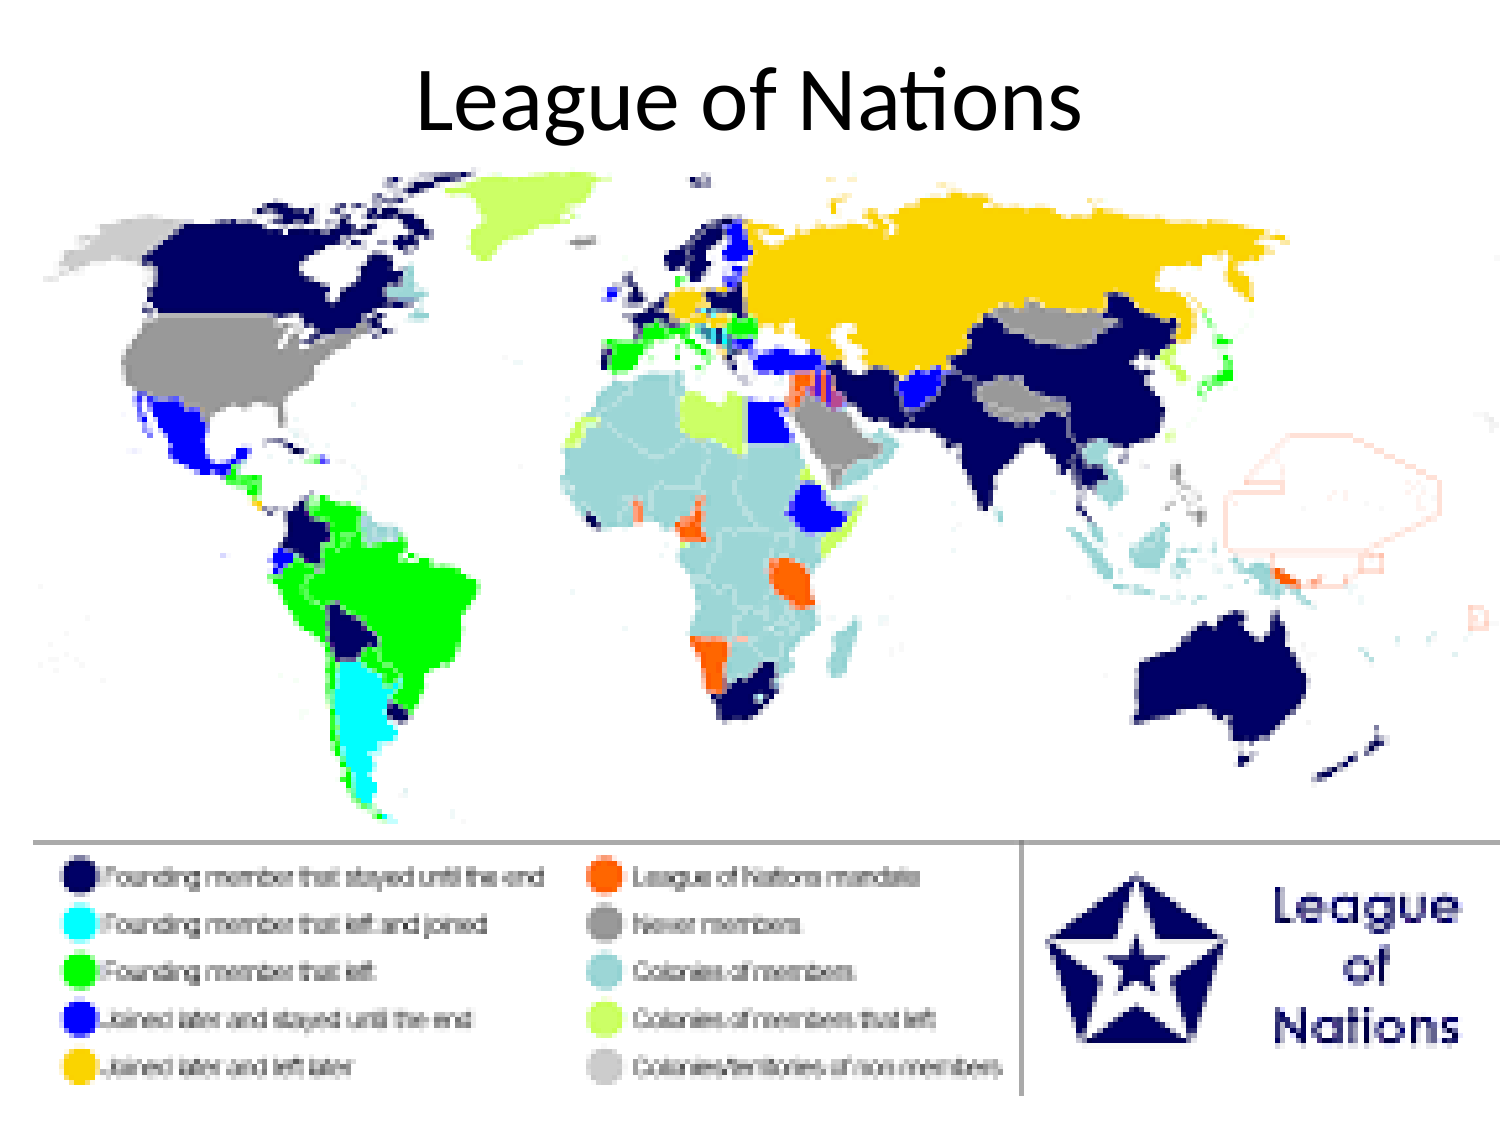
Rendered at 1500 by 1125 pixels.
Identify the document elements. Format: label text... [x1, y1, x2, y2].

picture [33, 162, 1500, 1097]
title League of Nations [75, 0, 1425, 160]
